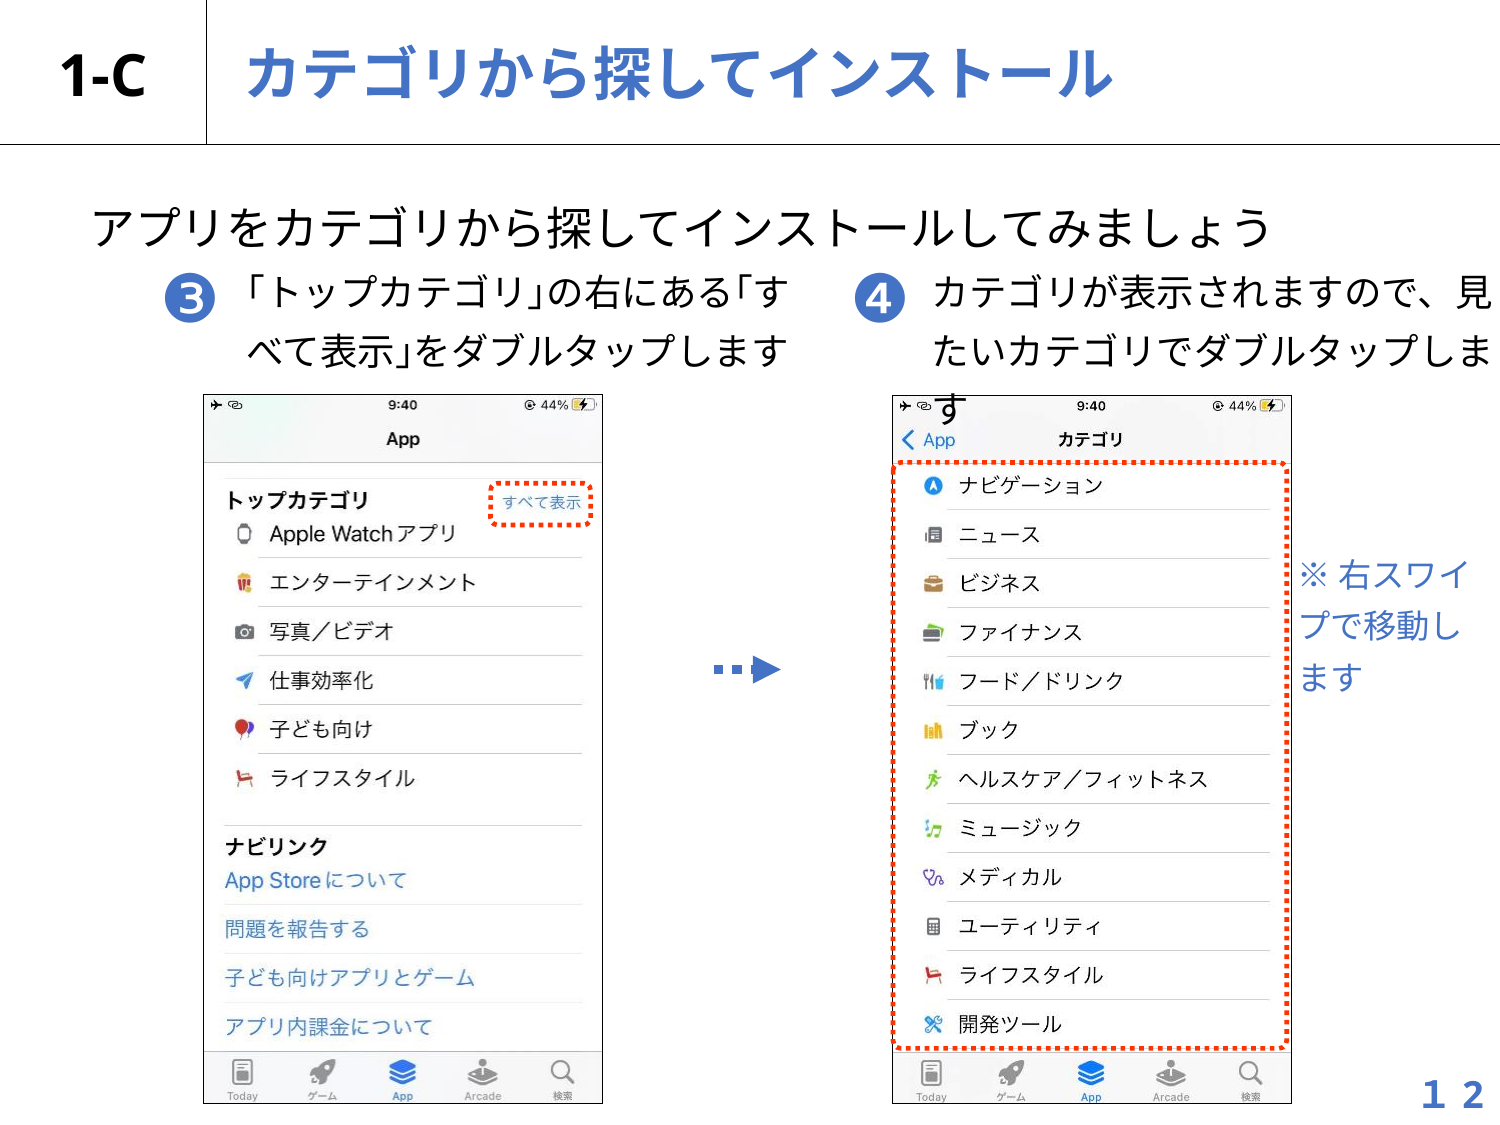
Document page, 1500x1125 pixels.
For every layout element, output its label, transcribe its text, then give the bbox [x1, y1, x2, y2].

text_box ❸ [145, 271, 223, 343]
text_box アプリをカテゴリから探してインストールしてみましょう [74, 175, 1426, 271]
title カテゴリから探してインストール [228, 36, 1472, 116]
text_box ｢トップカテゴリ｣の右にある｢すべて表示｣をダブルタップします [231, 271, 828, 381]
text_box ※右スワイプで移動します [1292, 534, 1500, 705]
text_box 1-C [0, 0, 207, 147]
picture [203, 394, 603, 1104]
text_box １2 [1399, 1063, 1500, 1123]
picture [892, 395, 1292, 1104]
text_box ❹ [835, 271, 919, 343]
text_box カテゴリが表示されますので、見たいカテゴリでダブルタップします [919, 248, 1500, 439]
